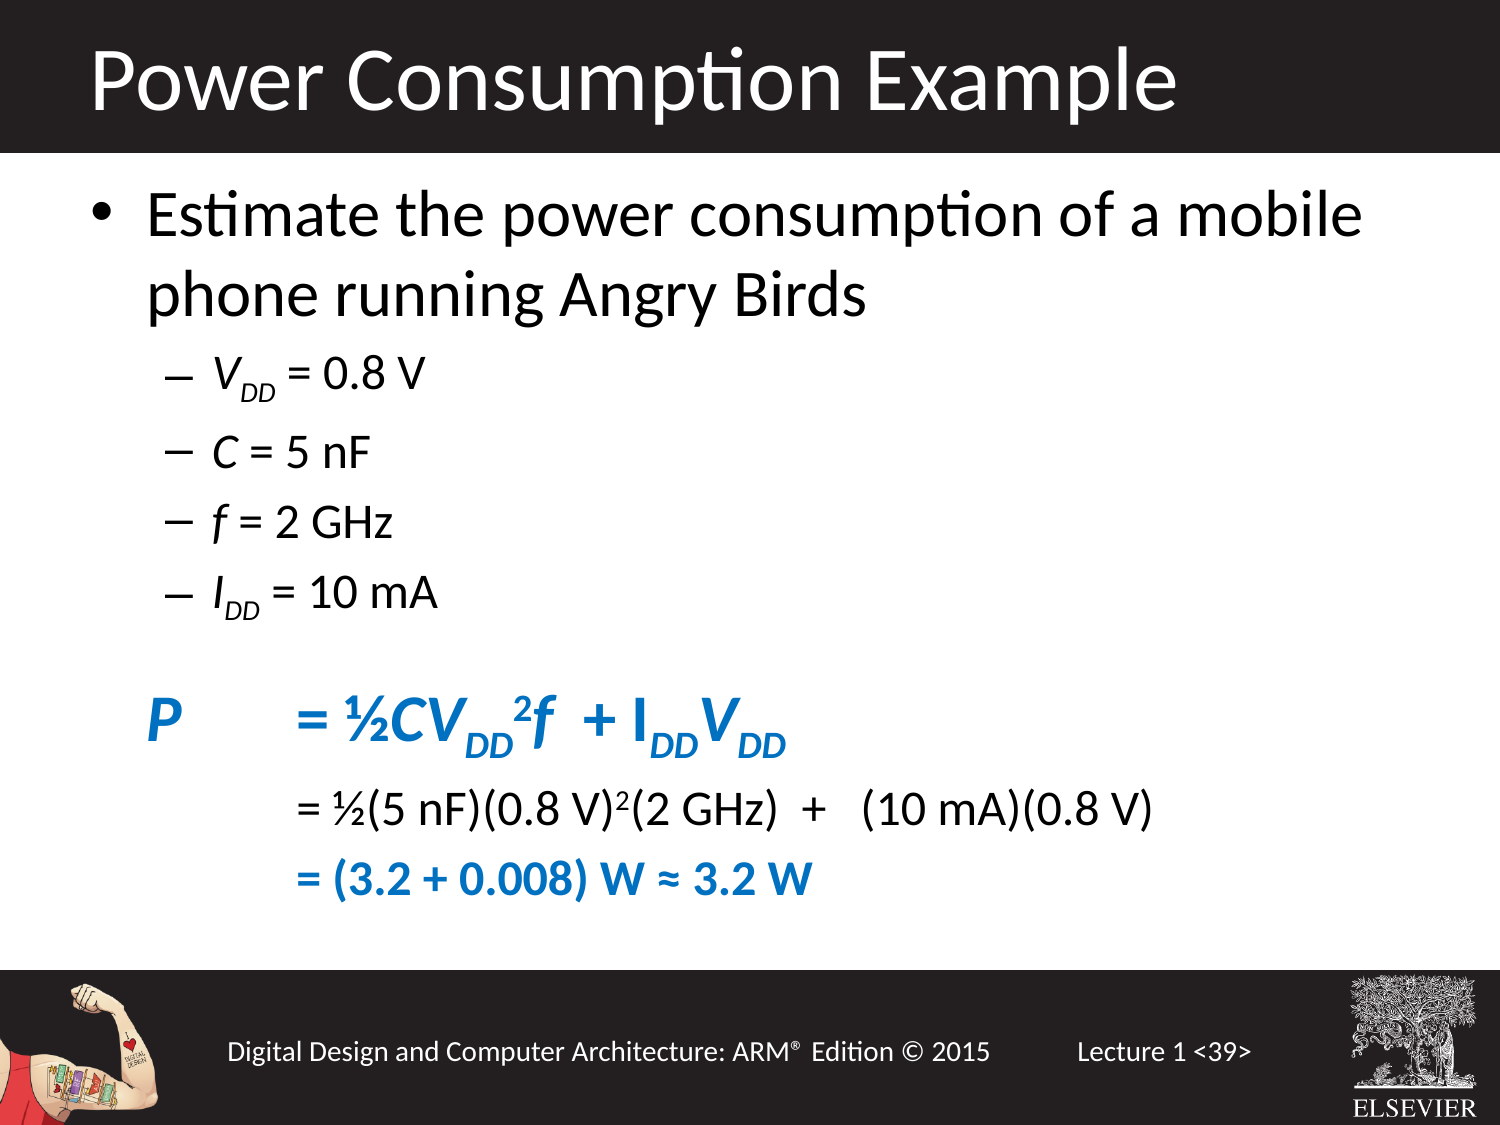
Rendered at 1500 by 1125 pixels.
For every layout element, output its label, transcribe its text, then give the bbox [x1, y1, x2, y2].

picture [1350, 974, 1477, 1117]
text_box Power Consumption Example [75, 11, 1375, 136]
list Estimate the power consumption of a mobile phone running Angry Birds VDD = 0.8 V C = 5 nF f = 2 GHz IDD = 10 mA P = ½CVDD2f + IDDVDD = ½(5 nF)(0.8 V)2(2 GHz) + (10 mA)(0.8 V) = (3.2 + 0.008) W ≈ 3.2 W [75, 162, 1425, 1025]
picture [0, 979, 163, 1125]
